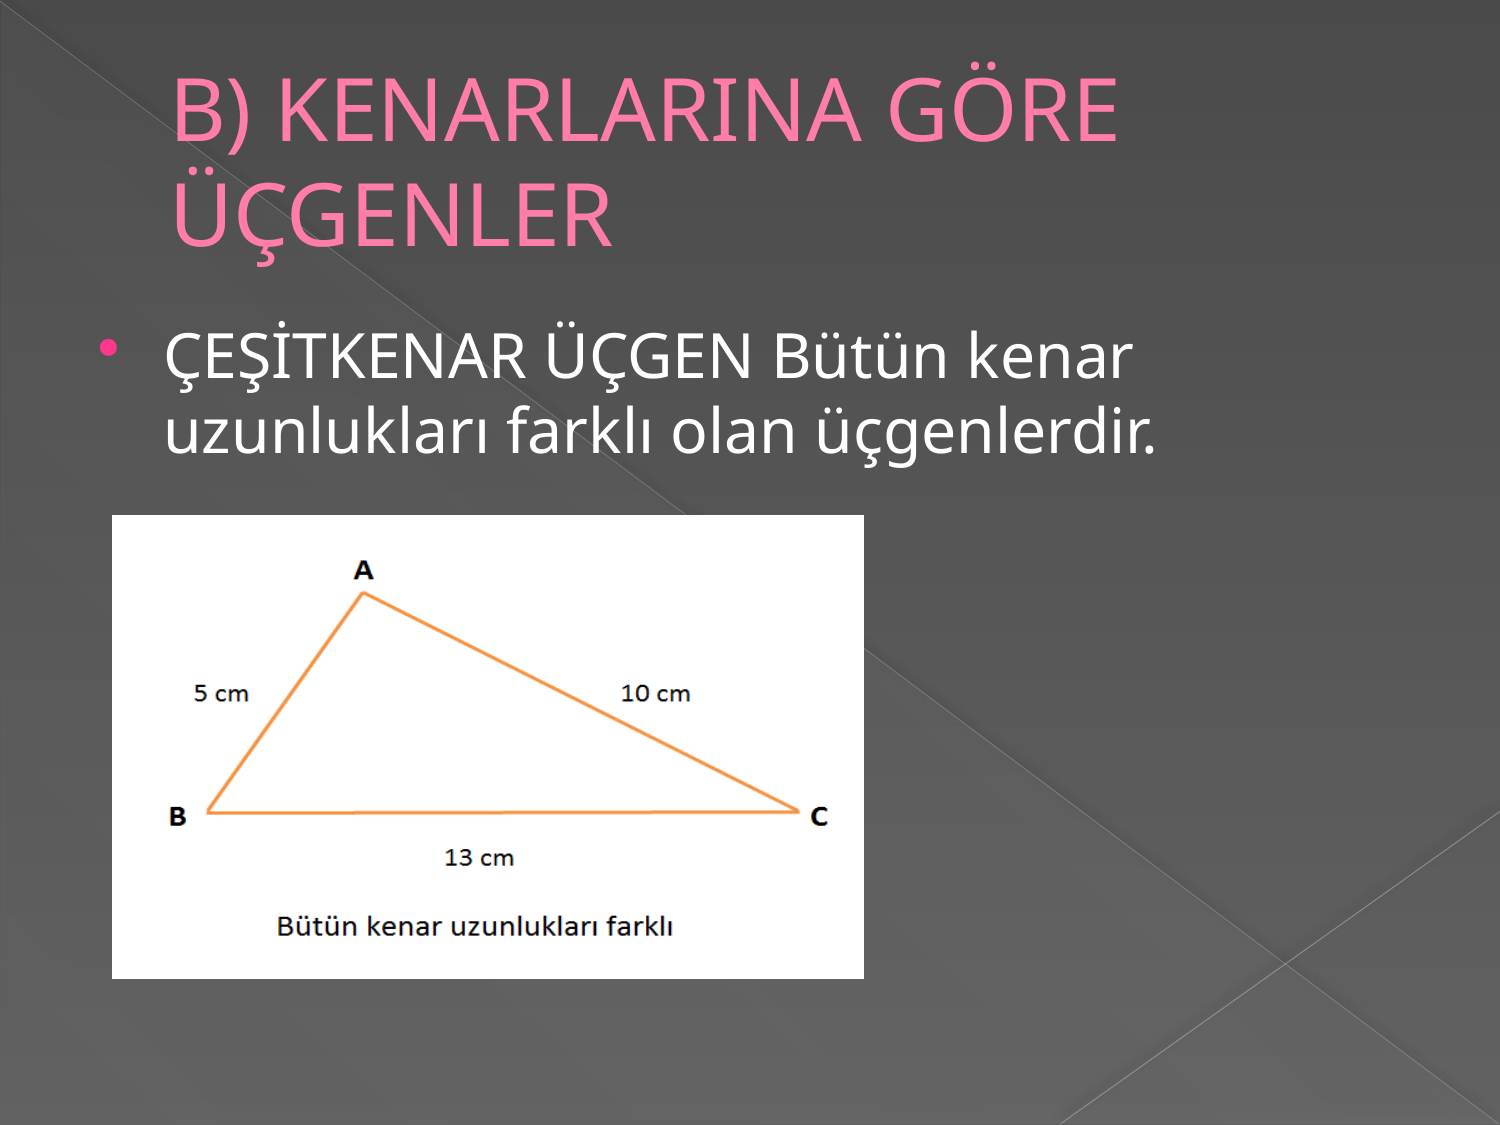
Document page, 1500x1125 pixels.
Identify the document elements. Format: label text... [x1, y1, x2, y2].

picture [111, 514, 864, 979]
title B) KENARLARINA GÖRE ÜÇGENLER [75, 43, 1425, 274]
list ÇEŞİTKENAR ÜÇGEN Bütün kenar uzunlukları farklı olan üçgenlerdir. [75, 308, 1425, 1059]
